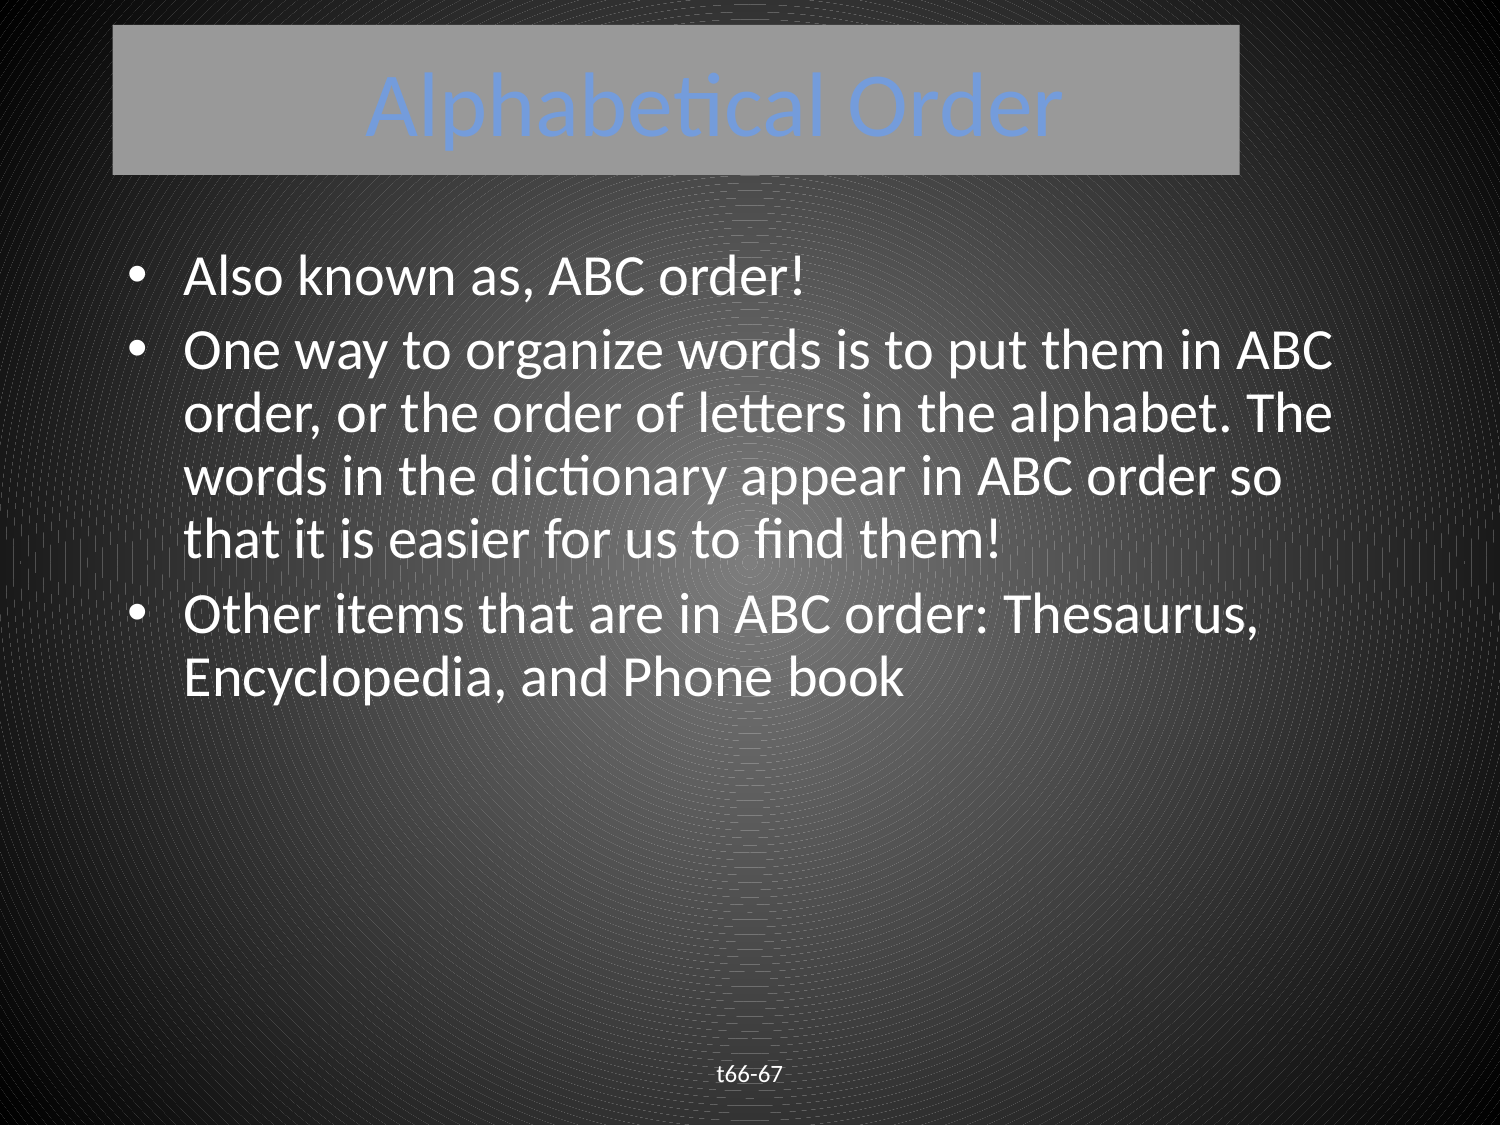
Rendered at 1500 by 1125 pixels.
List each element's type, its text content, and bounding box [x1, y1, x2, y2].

list Also known as, ABC order! One way to organize words is to put them in ABC order, or the order of letters in the alphabet. The words in the dictionary appear in ABC order so that it is easier for us to find them! Other items that are in ABC order: Thesaurus, Encyclopedia, and Phone book [112, 237, 1375, 900]
footer t66-67 [512, 1042, 988, 1103]
title Alphabetical Order [112, 24, 1240, 175]
